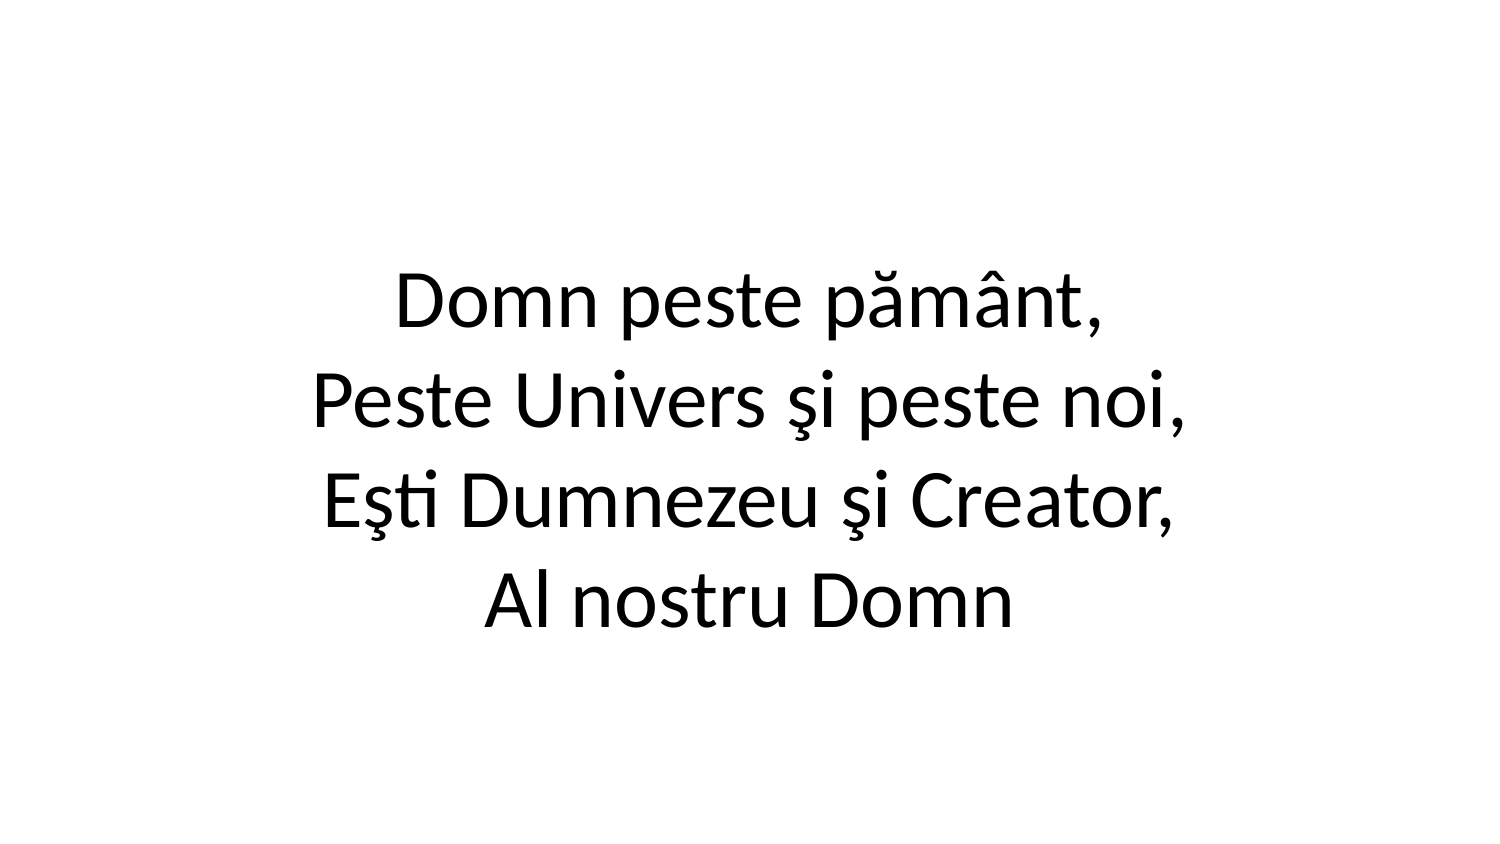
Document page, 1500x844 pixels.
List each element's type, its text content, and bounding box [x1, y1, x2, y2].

text_box Domn peste pământ, Peste Univers şi peste noi, Eşti Dumnezeu şi Creator, Al nostru Domn [296, 192, 1204, 652]
